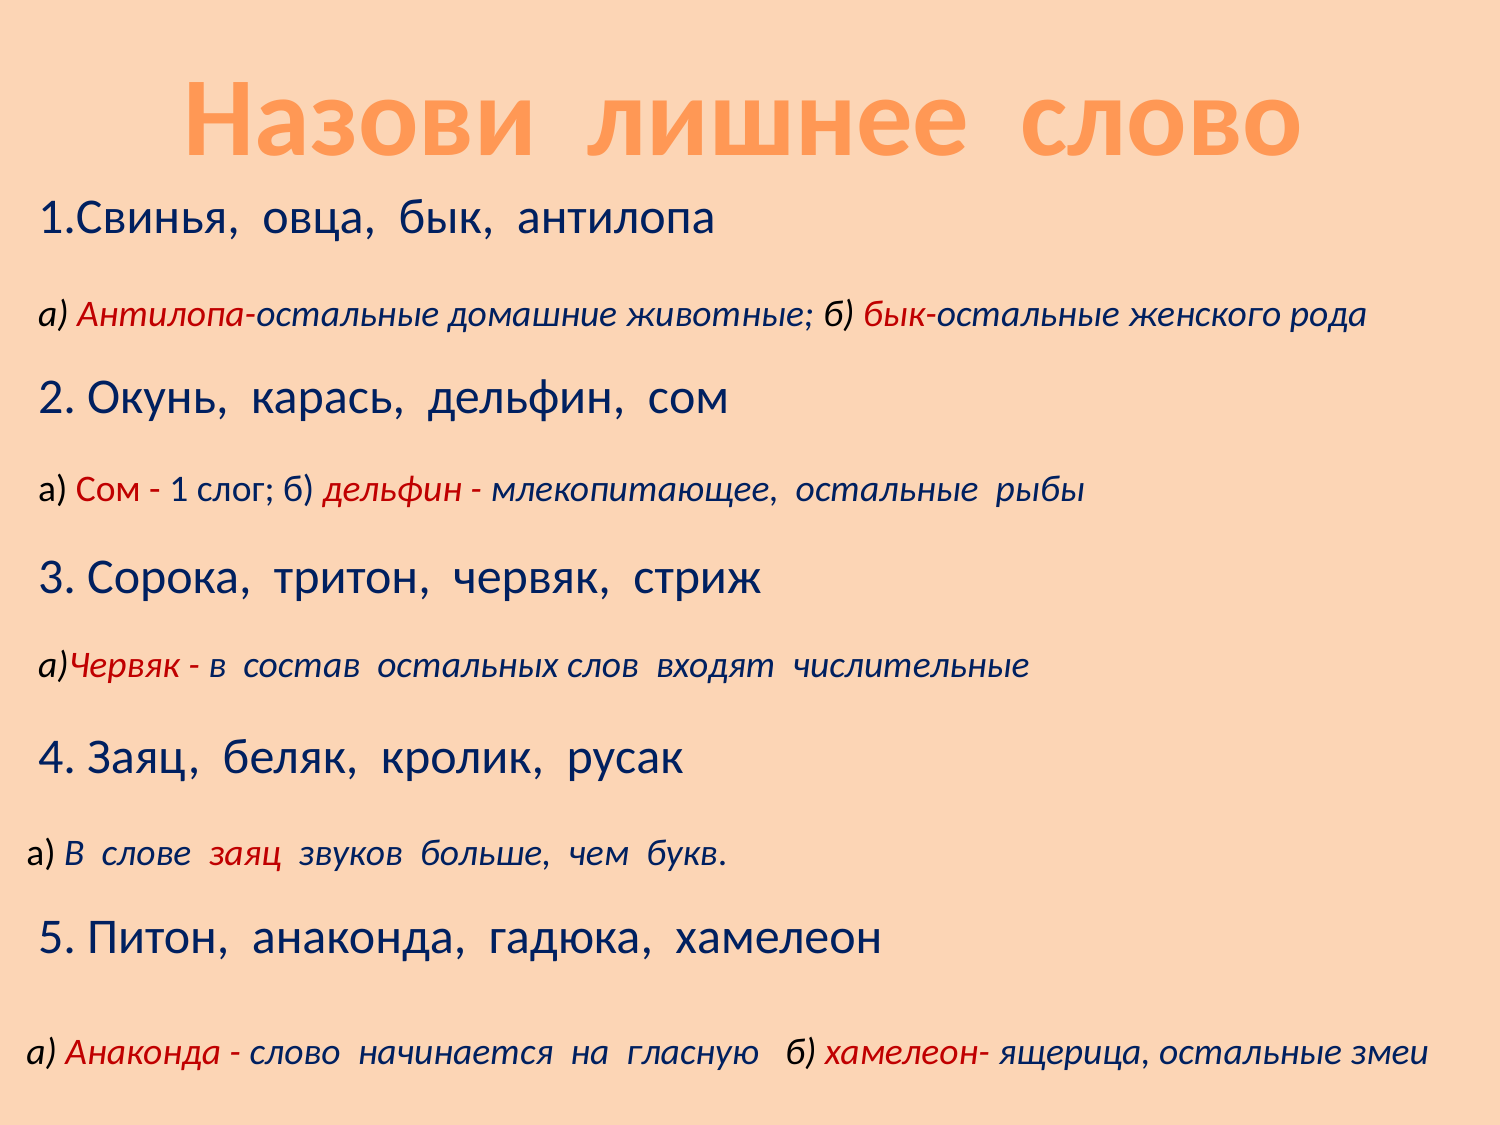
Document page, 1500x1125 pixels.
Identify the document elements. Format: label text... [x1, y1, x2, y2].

text_box а) Анаконда - слово начинается на гласную б) хамелеон- ящерица, остальные змеи [11, 1019, 1500, 1080]
text_box 1.Свинья, овца, бык, антилопа 2. Окунь, карась, дельфин, сом 3. Сорока, тритон, червяк, стриж 4. Заяц, беляк, кролик, русак 5. Питон, анаконда, гадюка, хамелеон [23, 341, 1020, 456]
text_box 1.Свинья, овца, бык, антилопа 2. Окунь, карась, дельфин, сом 3. Сорока, тритон, червяк, стриж 4. Заяц, беляк, кролик, русак 5. Питон, анаконда, гадюка, хамелеон [23, 693, 1020, 820]
text_box 1.Свинья, овца, бык, антилопа 2. Окунь, карась, дельфин, сом 3. Сорока, тритон, червяк, стриж 4. Заяц, беляк, кролик, русак 5. Питон, анаконда, гадюка, хамелеон [23, 517, 1020, 632]
text_box 1.Свинья, овца, бык, антилопа 2. Окунь, карась, дельфин, сом 3. Сорока, тритон, червяк, стриж 4. Заяц, беляк, кролик, русак 5. Питон, анаконда, гадюка, хамелеон [23, 880, 1020, 971]
text_box 1.Свинья, овца, бык, антилопа 2. Окунь, карась, дельфин, сом 3. Сорока, тритон, червяк, стриж 4. Заяц, беляк, кролик, русак 5. Питон, анаконда, гадюка, хамелеон [23, 175, 1020, 281]
text_box а) В слове заяц звуков больше, чем букв. [11, 820, 1477, 880]
text_box а) Антилопа-остальные домашние животные; б) бык-остальные женского рода [23, 281, 1454, 341]
text_box а)Червяк - в состав остальных слов входят числительные [23, 632, 1430, 693]
text_box Назови лишнее слово [23, 35, 1465, 186]
text_box а) Сом - 1 слог; б) дельфин - млекопитающее, остальные рыбы [23, 456, 1418, 517]
